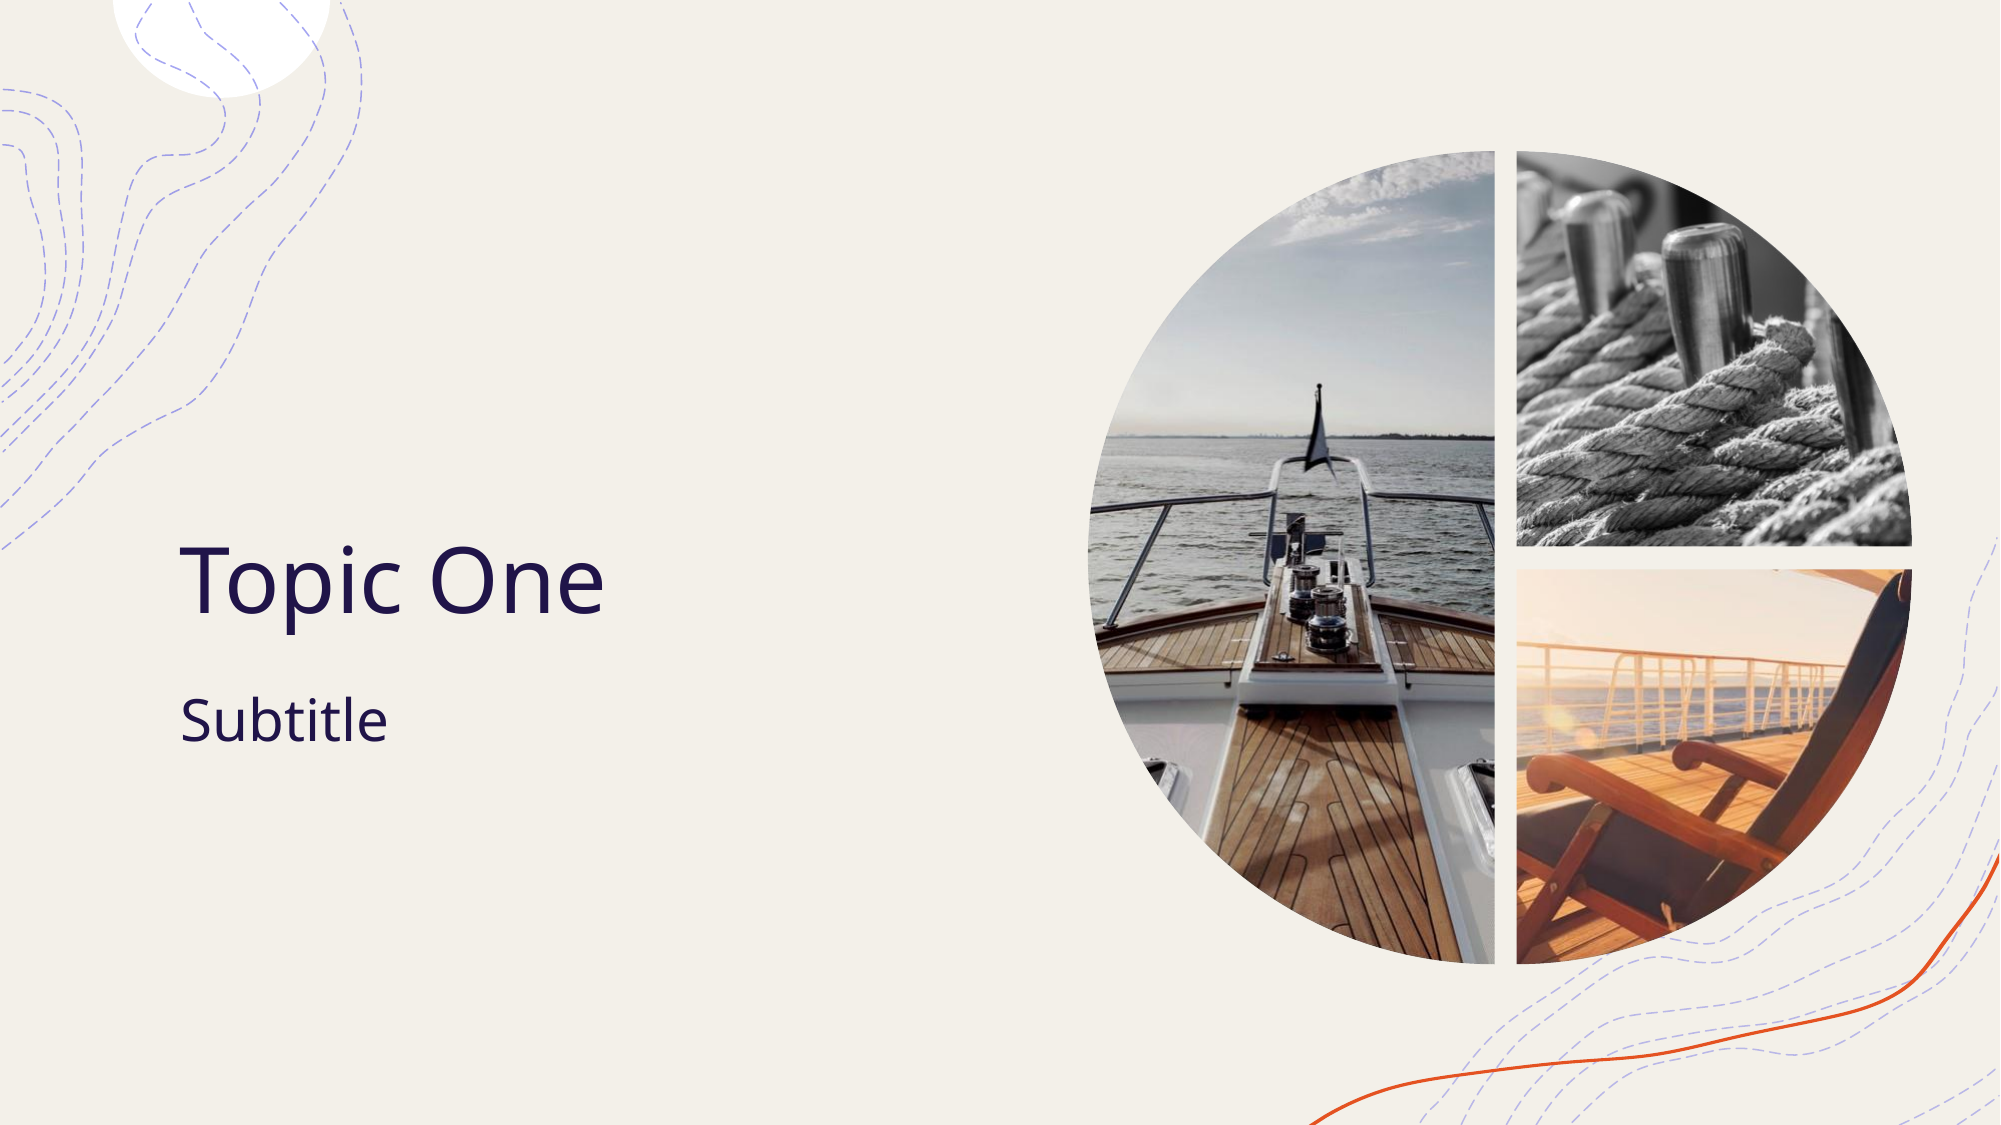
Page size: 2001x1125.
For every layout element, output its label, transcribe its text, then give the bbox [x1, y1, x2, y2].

picture [1516, 151, 1912, 547]
picture [1516, 569, 1912, 965]
title Topic One [164, 122, 1081, 640]
picture [1087, 150, 1495, 965]
list Subtitle [166, 668, 1082, 1006]
